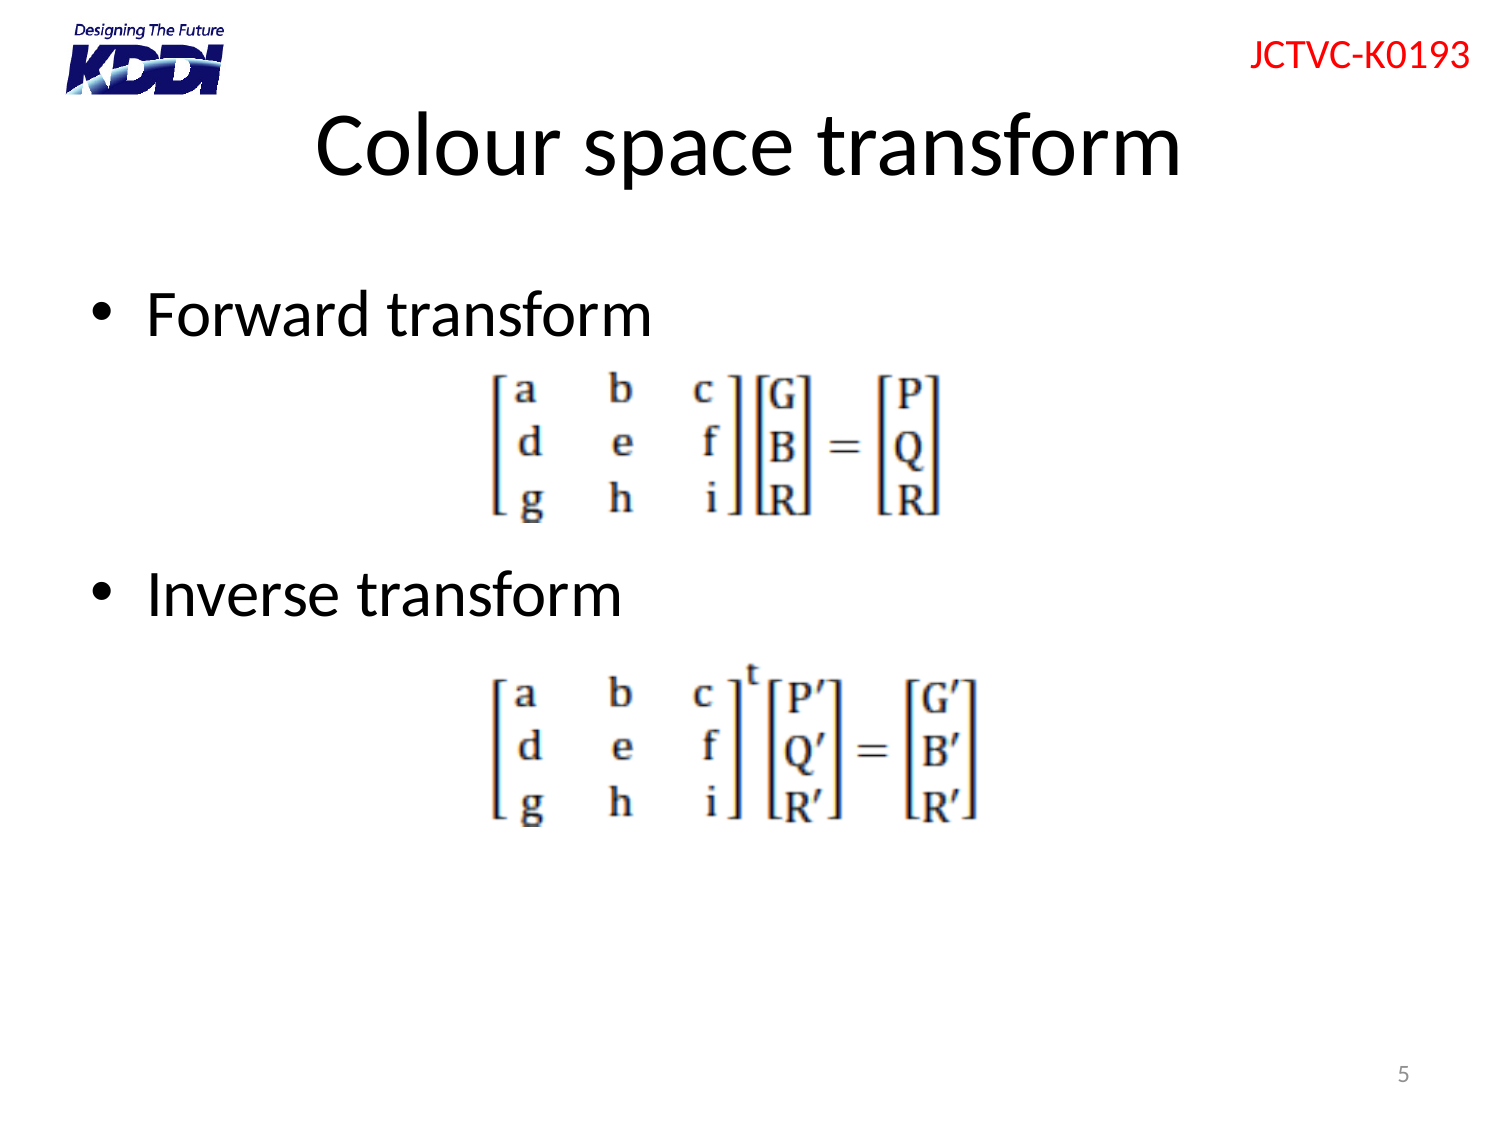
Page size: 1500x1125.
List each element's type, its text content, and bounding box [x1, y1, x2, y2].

list Forward transform Inverse transform [74, 262, 1426, 1006]
picture [489, 633, 981, 828]
picture [61, 18, 236, 100]
title Colour space transform [74, 44, 1426, 233]
slide_number 5 [1074, 1042, 1425, 1103]
picture [489, 337, 944, 523]
